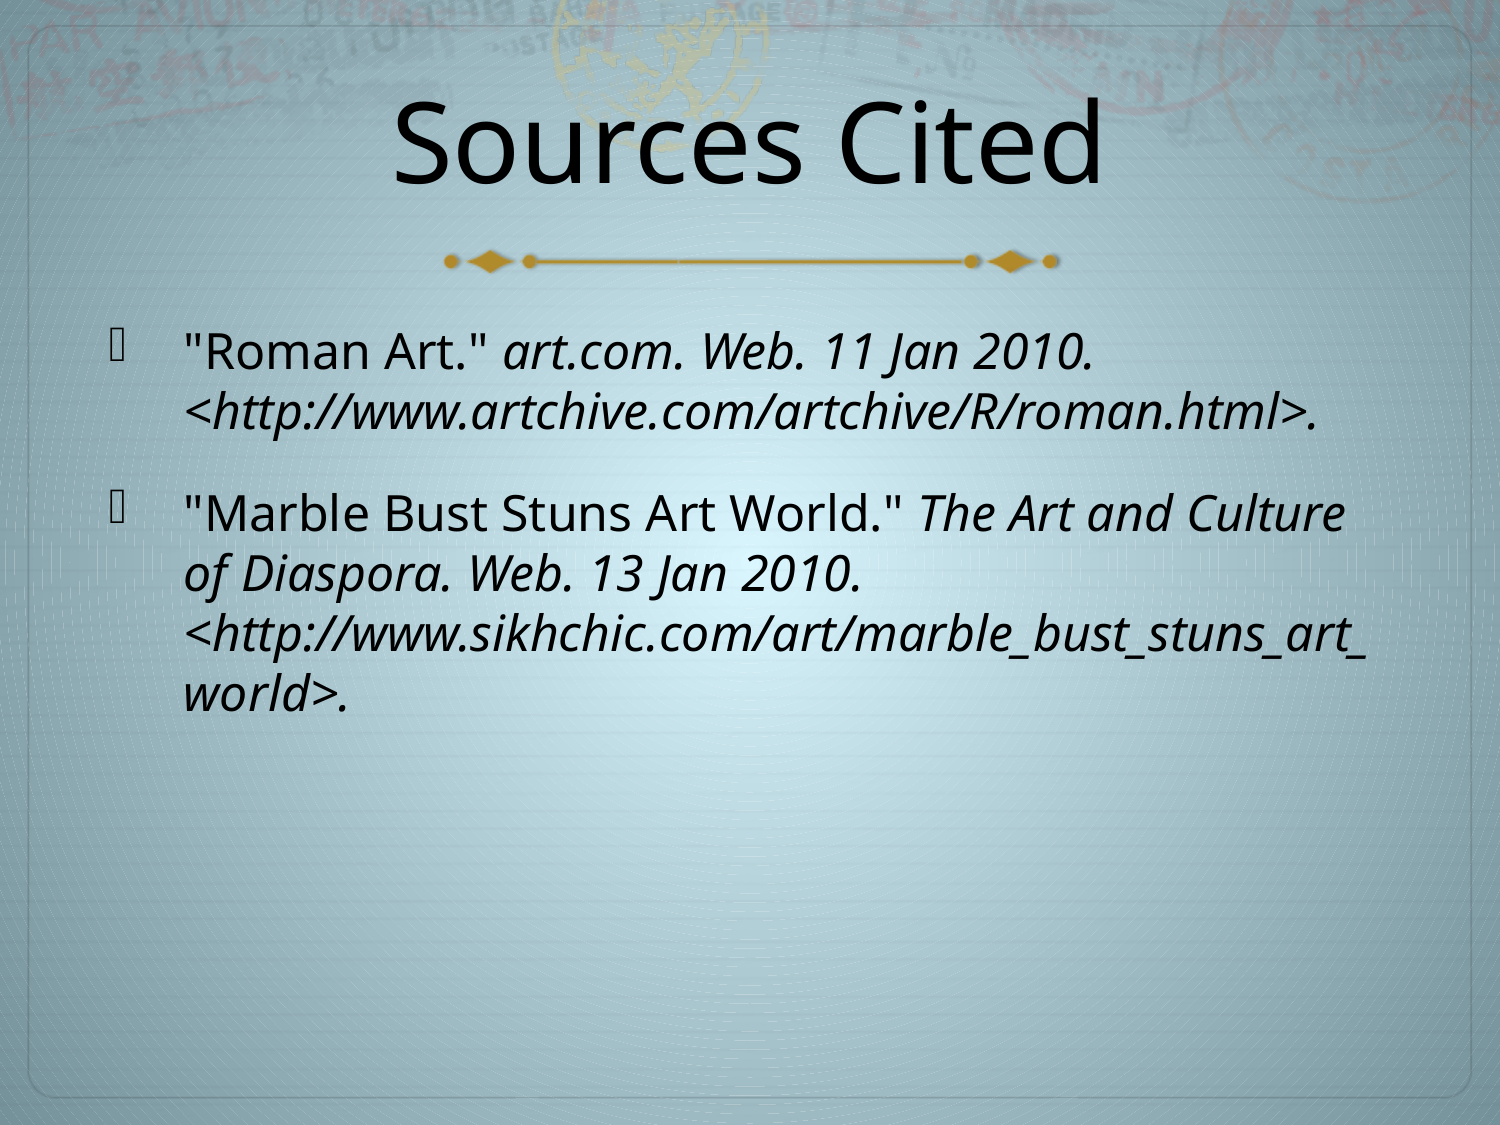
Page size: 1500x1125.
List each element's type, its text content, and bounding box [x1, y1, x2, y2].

list "Roman Art." art.com. Web. 11 Jan 2010. <http://www.artchive.com/artchive/R/roman.html>. "Marble Bust Stuns Art World." The Art and Culture of Diaspora. Web. 13 Jan 2010. <http://www.sikhchic.com/art/marble_bust_stuns_art_world>. [93, 312, 1407, 988]
picture [0, 0, 1500, 1125]
title Sources Cited [93, 45, 1407, 233]
